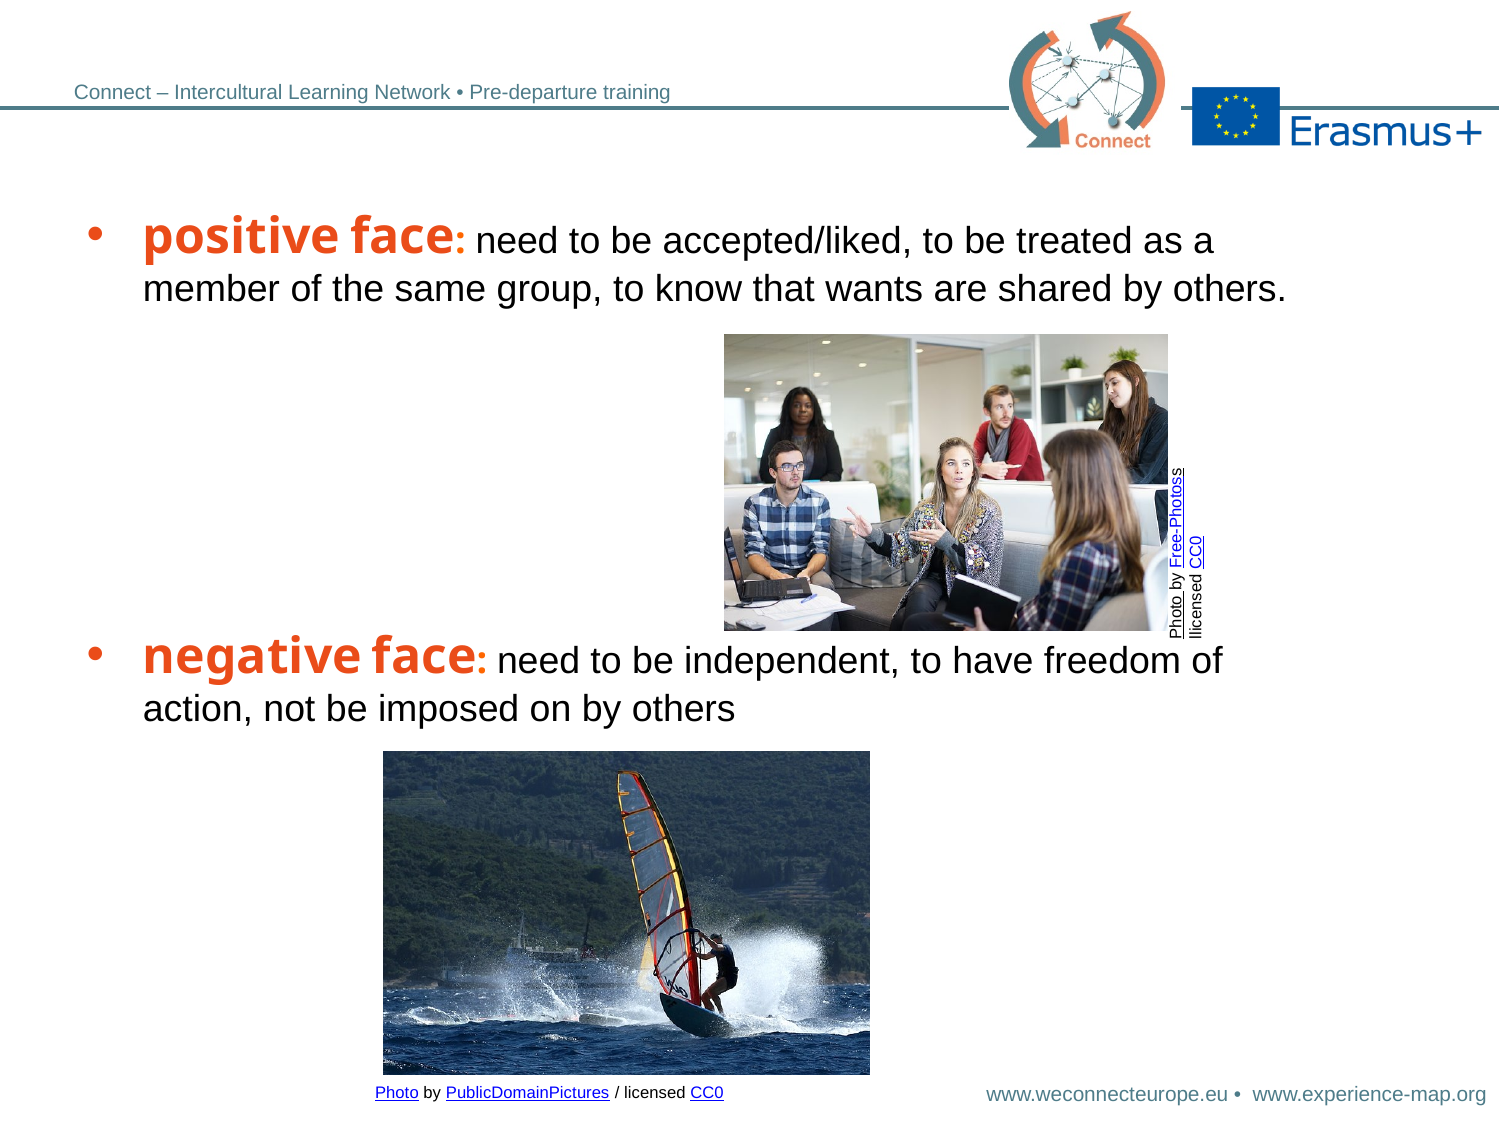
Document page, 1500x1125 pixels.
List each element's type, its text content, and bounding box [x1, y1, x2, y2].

text_box Photo by Free-Photoss llicensed CC0 [1157, 311, 1213, 655]
picture [383, 751, 870, 1076]
picture [1009, 11, 1498, 162]
picture [723, 334, 1168, 631]
text_box Photo by PublicDomainPictures / licensed CC0 [360, 1074, 774, 1110]
list positive face: need to be accepted/liked, to be treated as a member of the same group, to know that wants are shared by others. negative face: need to be independent, to have freedom of action, not be imposed on by others [71, 196, 1334, 1011]
